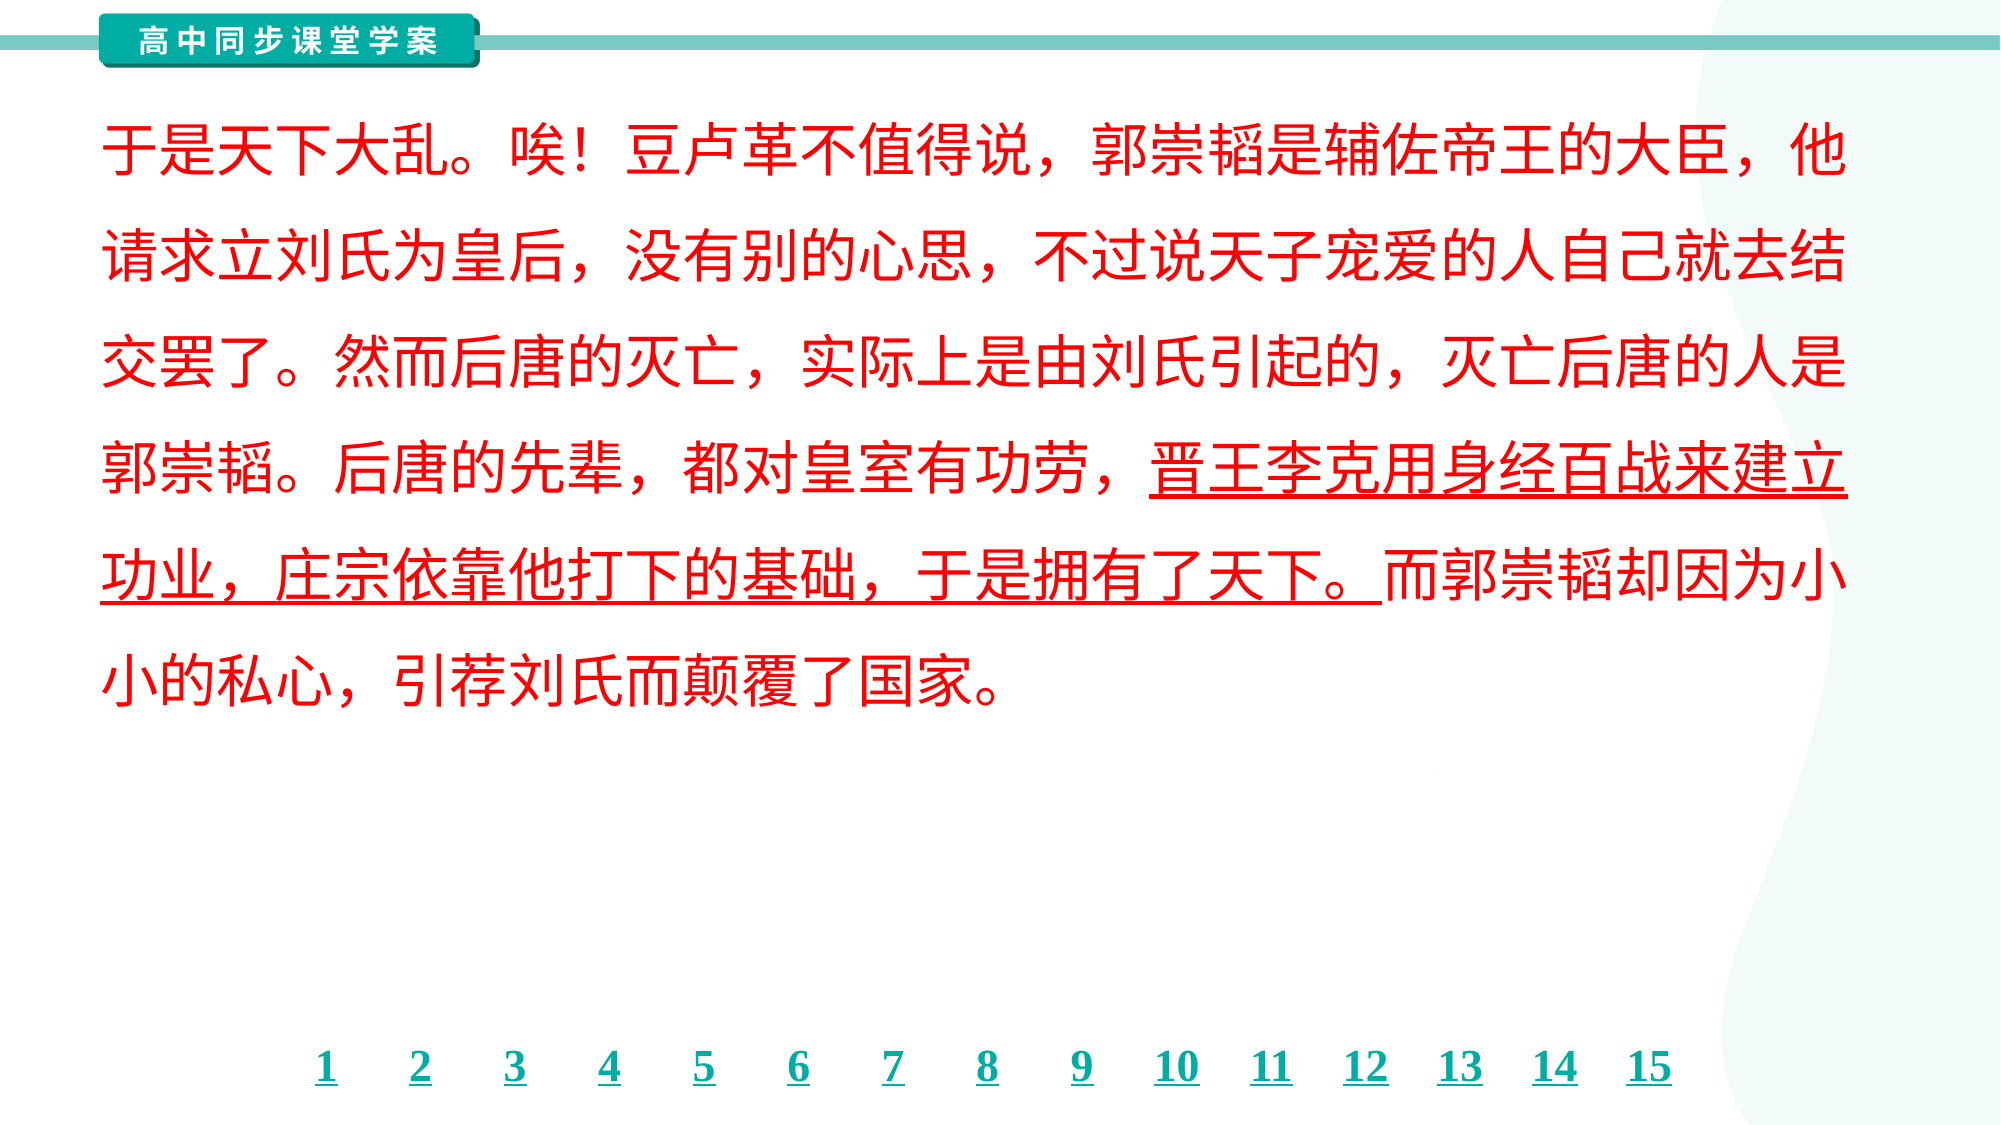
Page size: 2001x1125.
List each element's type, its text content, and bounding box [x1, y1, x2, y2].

picture [0, 0, 2000, 1125]
text_box 于是天下大乱。唉！豆卢革不值得说，郭崇韬是辅佐帝王的大臣，他 请求立刘氏为皇后，没有别的心思，不过说天子宠爱的人自己就去结 交罢了。然而后唐的灭亡，实际上是由刘氏引起的，灭亡后唐的人是 郭崇韬。后唐的先辈，都对皇室有功劳，晋王李克用身经百战来建立 功业，庄宗依靠他打下的基础，于是拥有了天下。而郭崇韬却因为小 小的私心，引荐刘氏而颠覆了国家。 [100, 76, 1899, 715]
